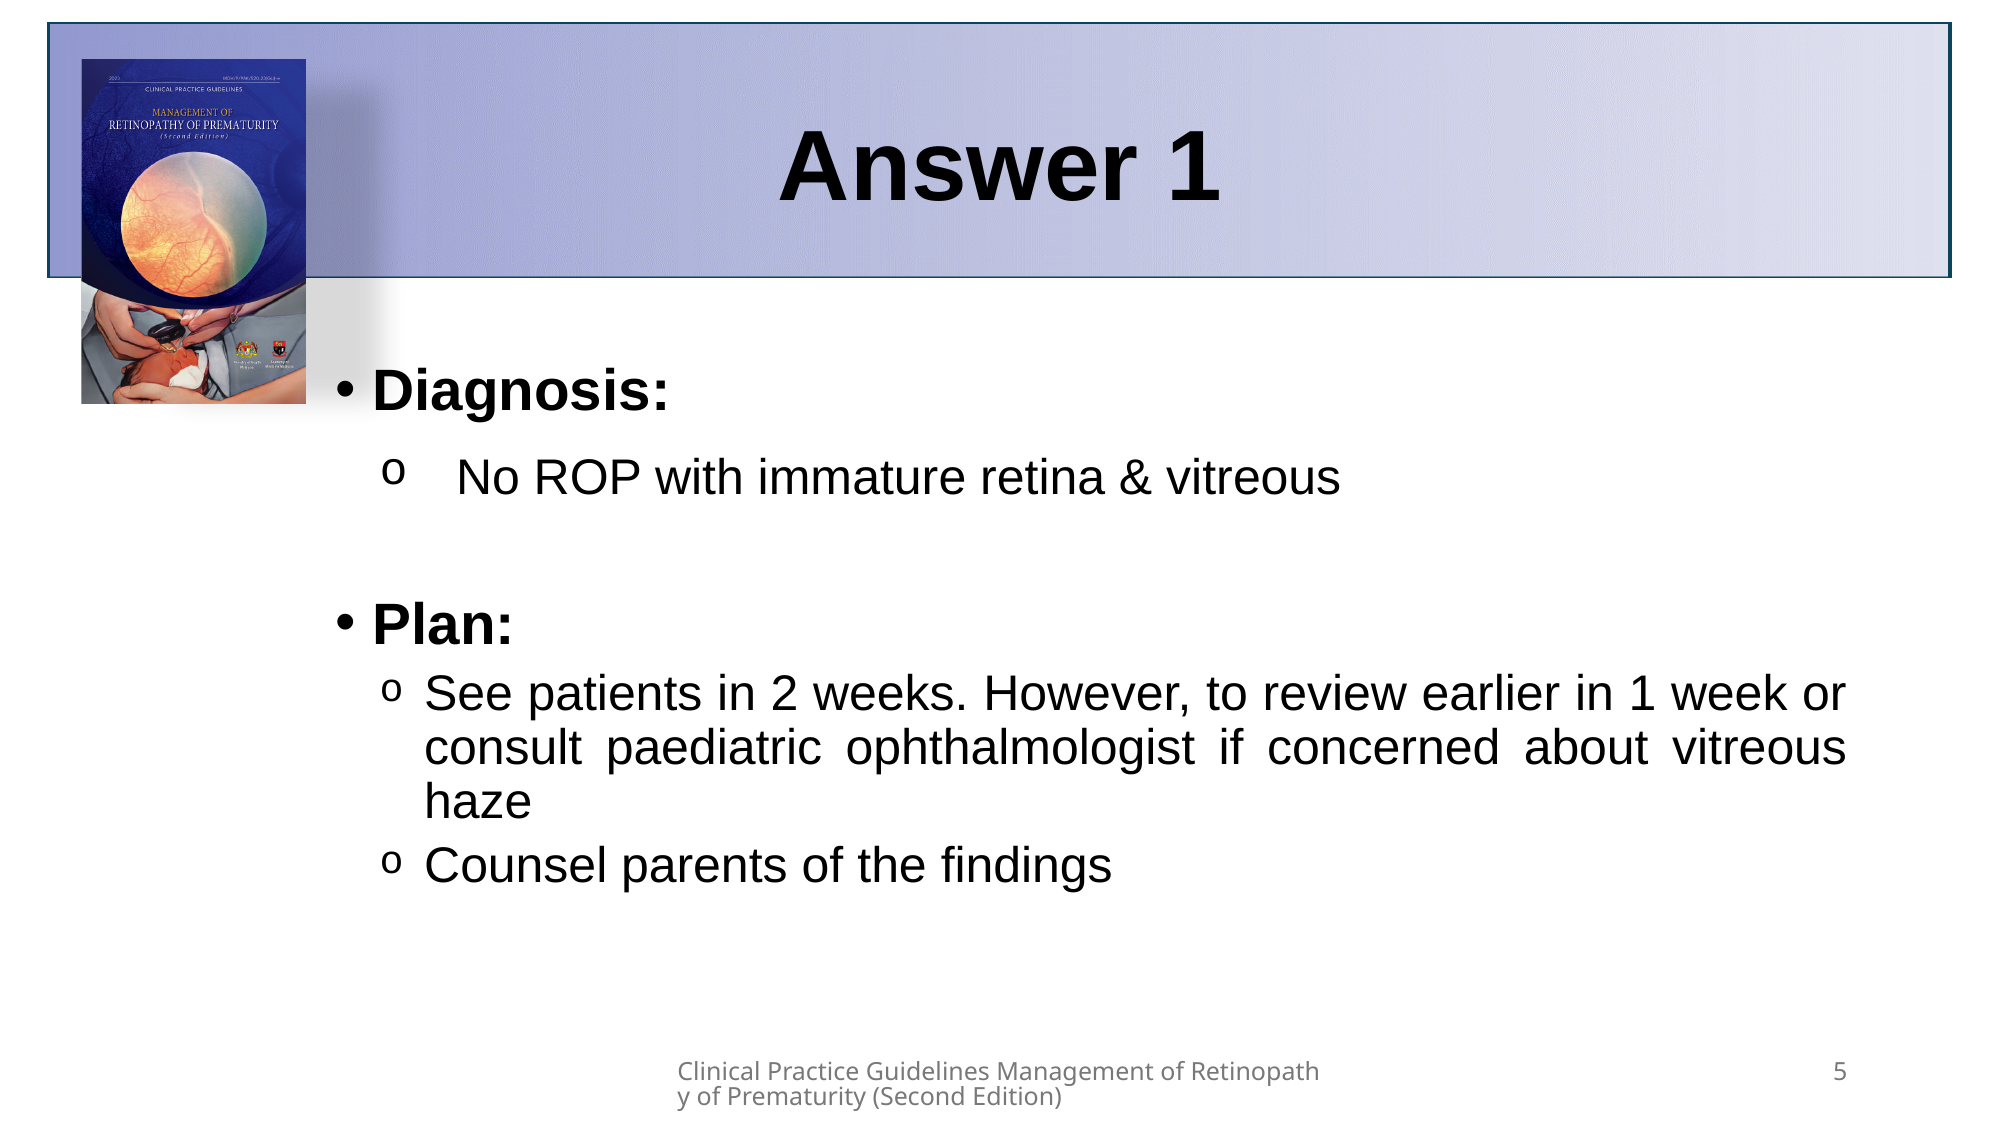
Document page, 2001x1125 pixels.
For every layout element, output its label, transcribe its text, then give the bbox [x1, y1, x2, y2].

picture [47, 21, 1953, 405]
footer Clinical Practice Guidelines Management of Retinopathy of Prematurity (Second Edition) [662, 1042, 1338, 1103]
slide_number 5 [1412, 1042, 1863, 1103]
list Diagnosis: No ROP with immature retina & vitreous Plan: See patients in 2 weeks. However, to review earlier in 1 week or consult paediatric ophthalmologist if concerned about vitreous haze Counsel parents of the findings [320, 353, 1863, 944]
